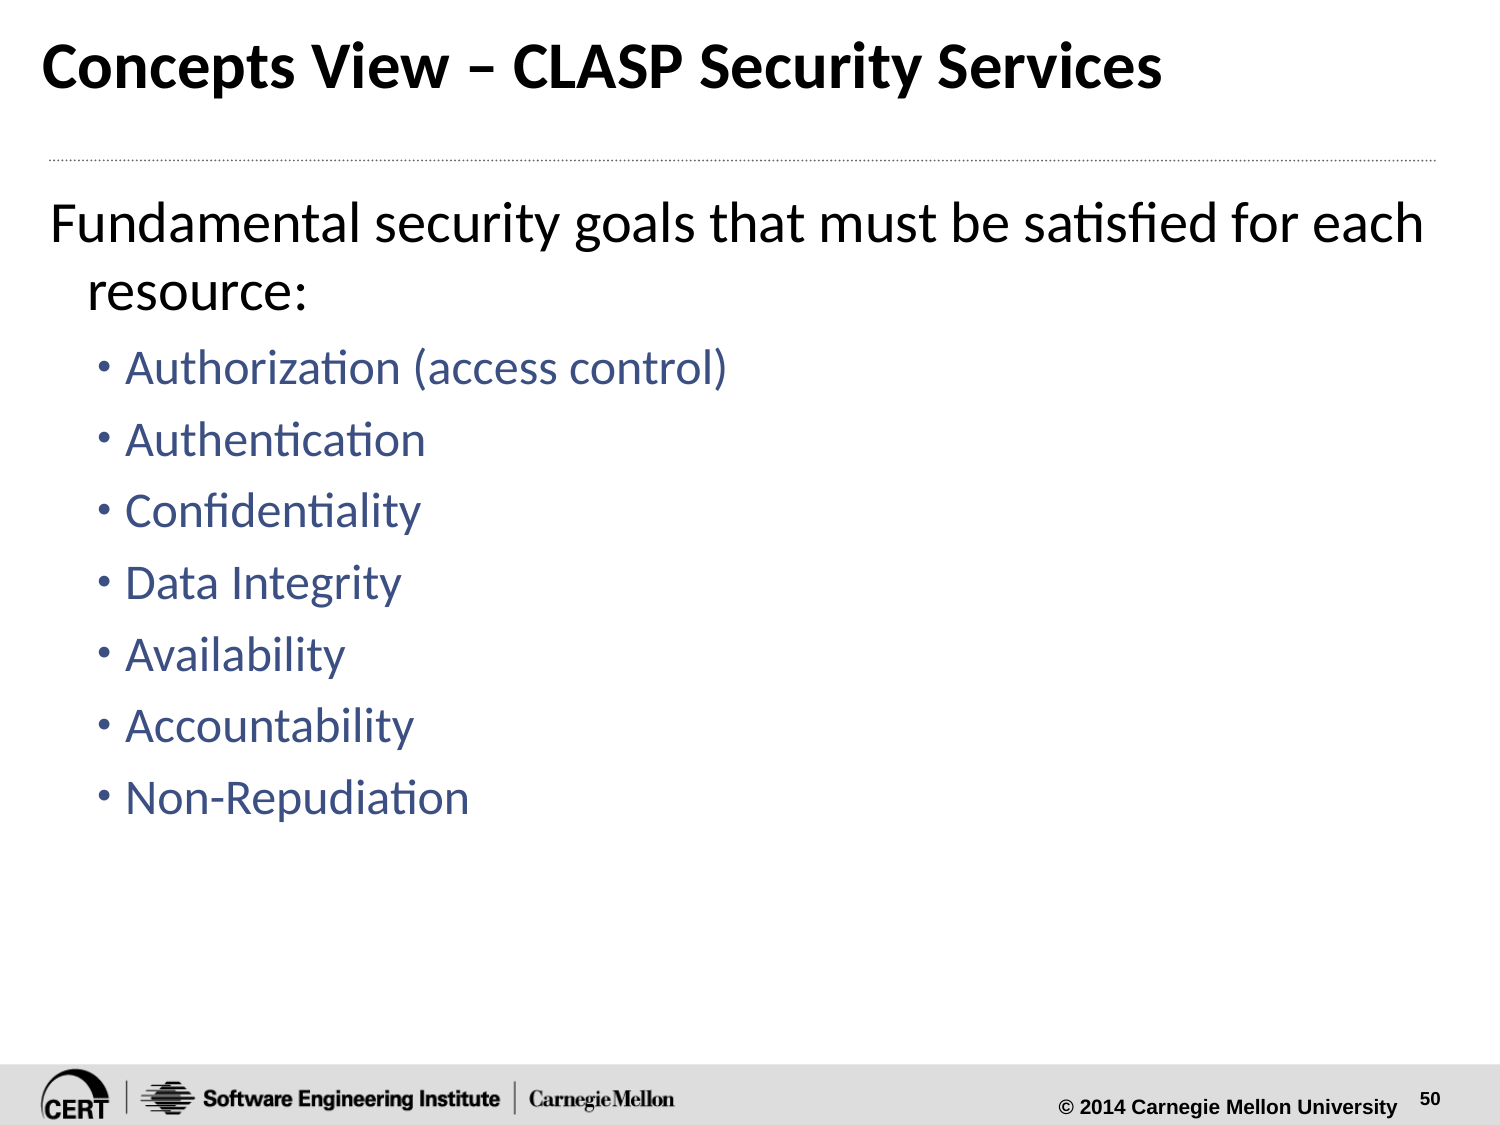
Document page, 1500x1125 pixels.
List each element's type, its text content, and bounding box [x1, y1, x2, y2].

title Concepts View – CLASP Security Services [42, 37, 1434, 155]
list Fundamental security goals that must be satisfied for each resource: Authorization (access control)‏ Authentication Confidentiality Data Integrity Availability Accountability Non-Repudiation [49, 187, 1438, 1001]
picture [24, 1065, 688, 1125]
